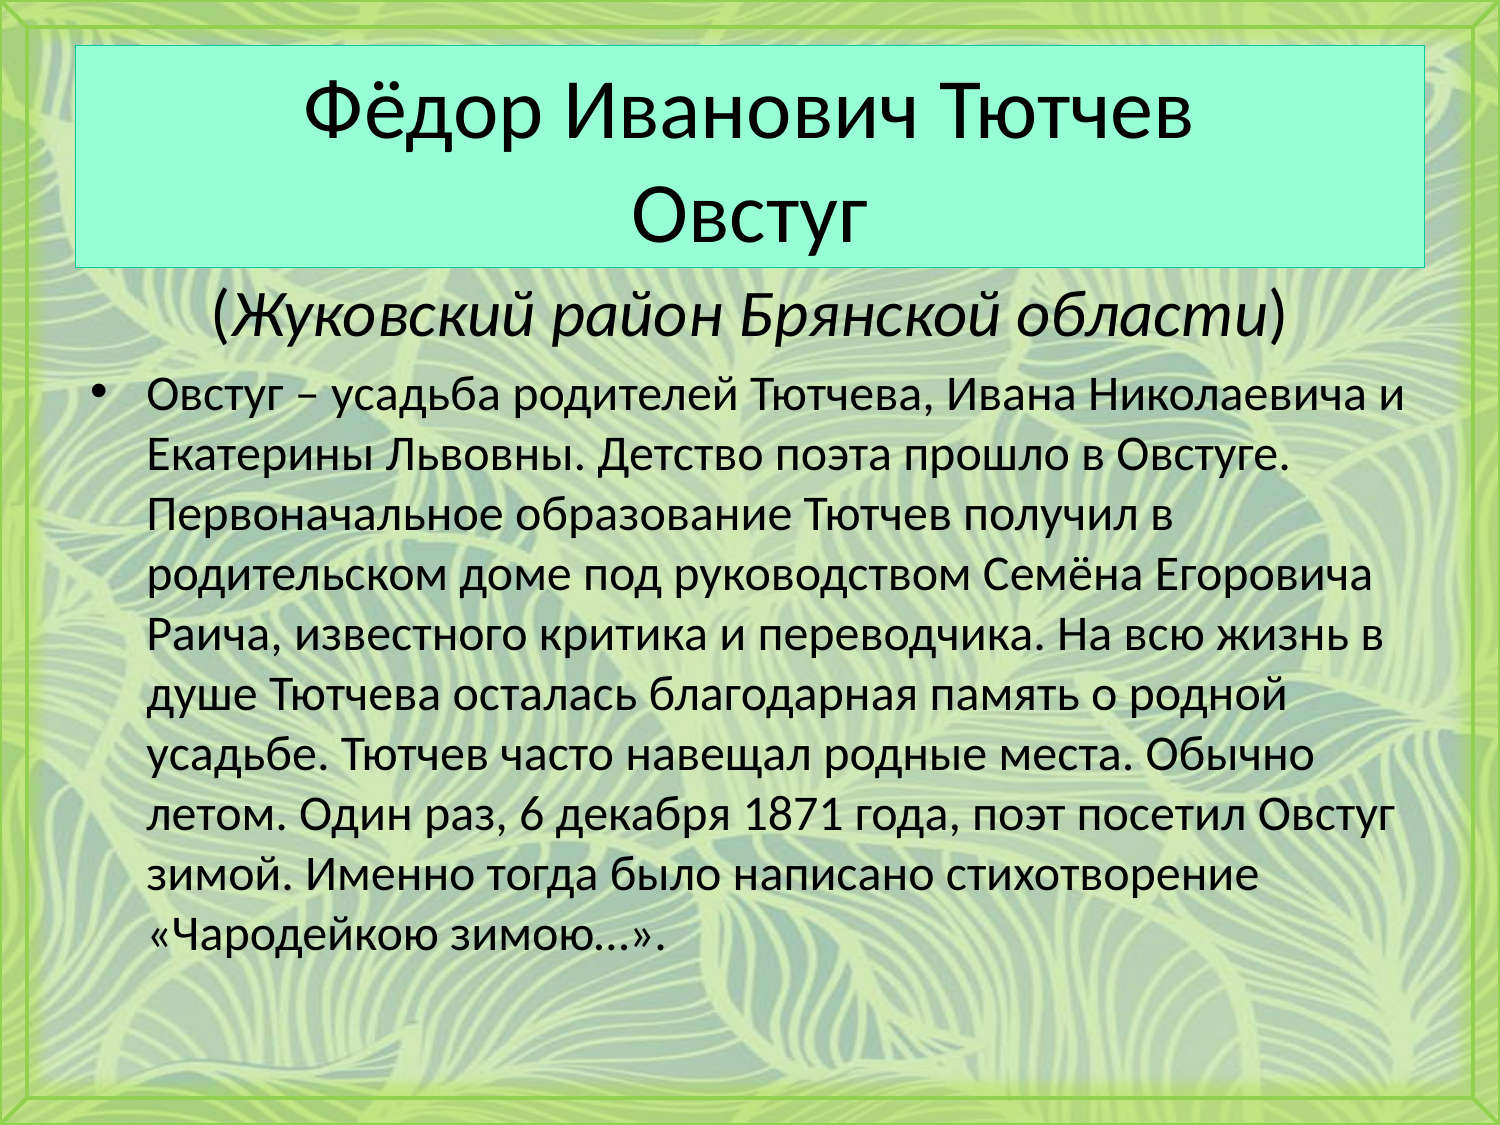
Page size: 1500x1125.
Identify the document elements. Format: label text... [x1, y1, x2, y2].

title Фёдор Иванович Тютчев Овстуг [75, 45, 1425, 262]
list (Жуковский район Брянской области) Овстуг – усадьба родителей Тютчева, Ивана Николаевича и Екатерины Львовны. Детство поэта прошло в Овстуге. Первоначальное образование Тютчев получил в родительском доме под руководством Семёна Егоровича Раича, известного критика и переводчика. На всю жизнь в душе Тютчева осталась благодарная память о родной усадьбе. Тютчев часто навещал родные места. Обычно летом. Один раз, 6 декабря 1871 года, поэт посетил Овстуг зимой. Именно тогда было написано стихотворение «Чародейкою зимою…». [75, 262, 1425, 1005]
